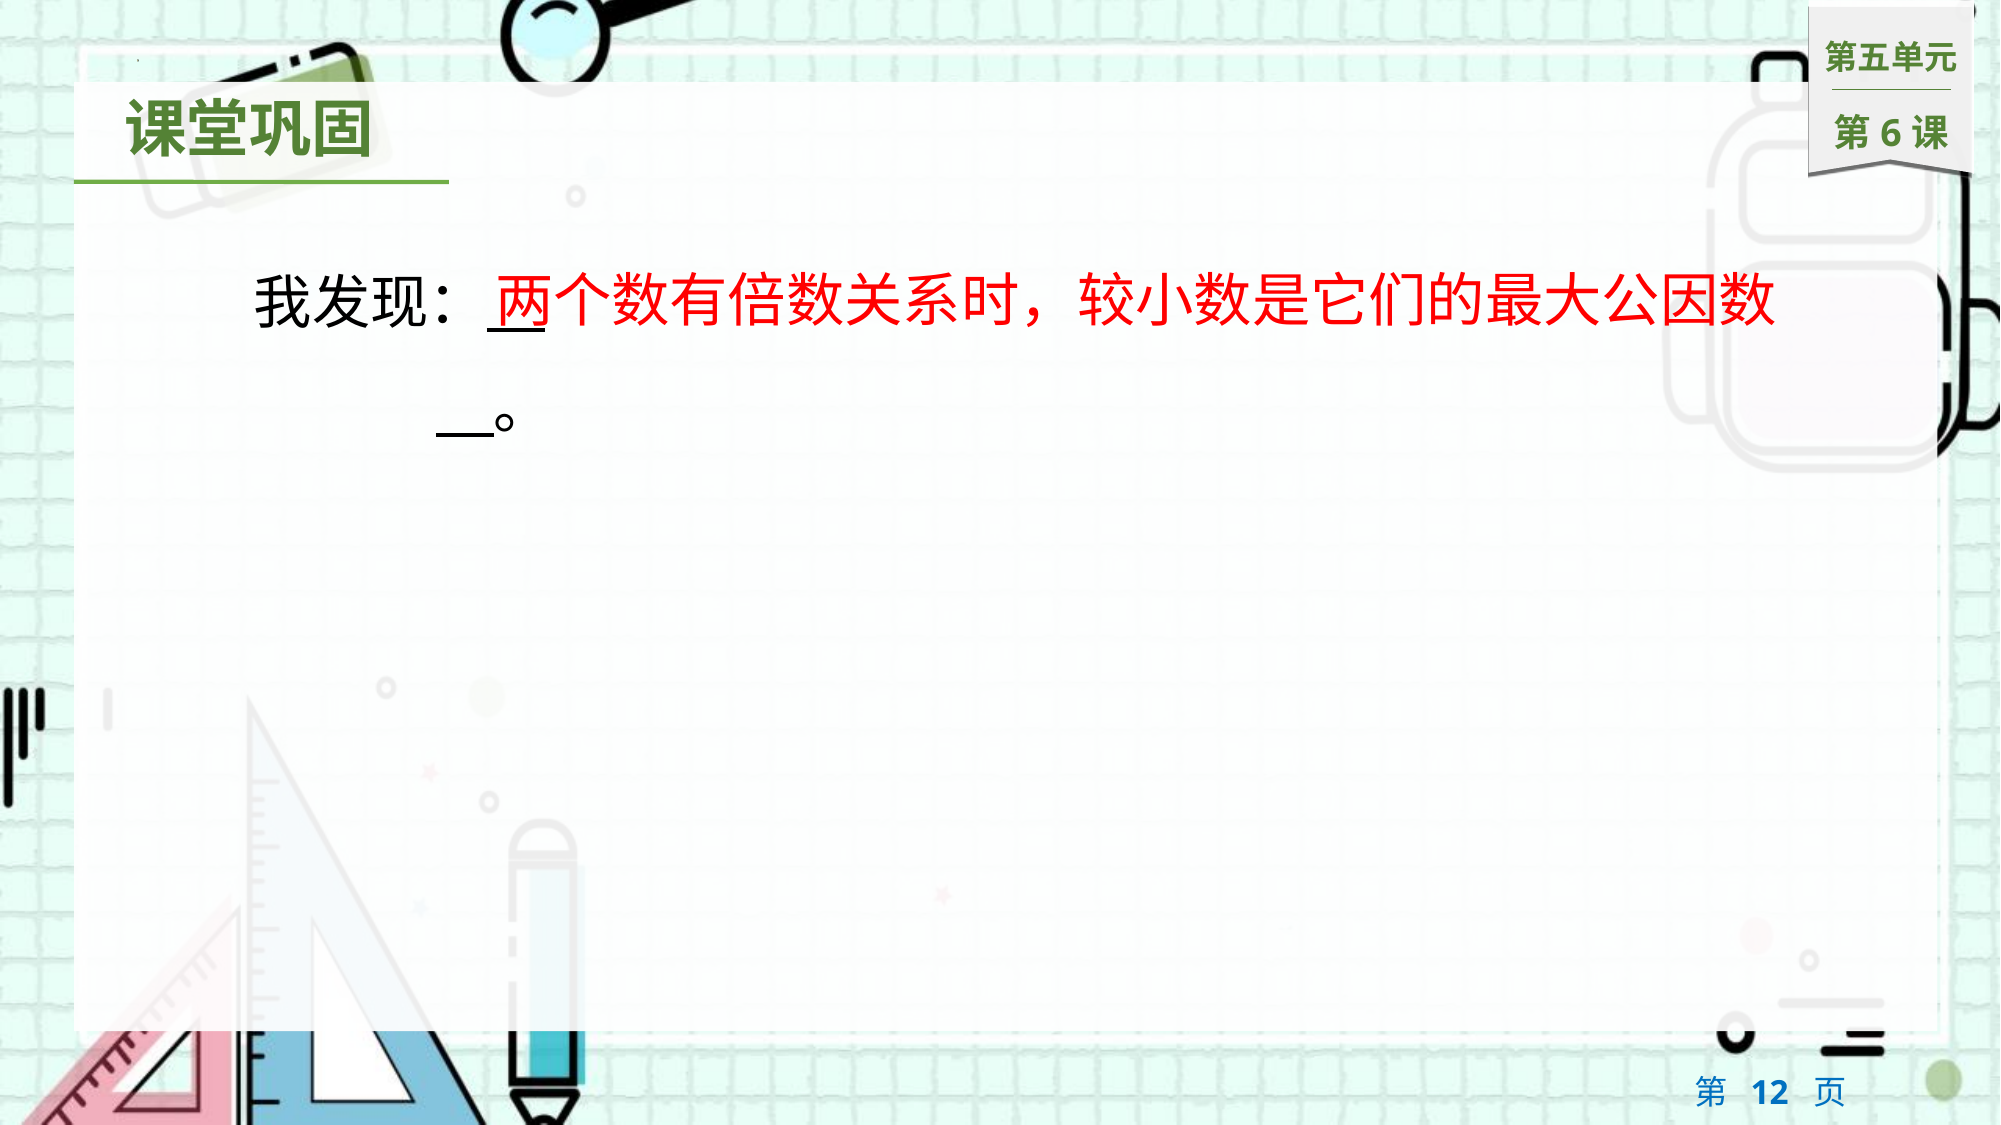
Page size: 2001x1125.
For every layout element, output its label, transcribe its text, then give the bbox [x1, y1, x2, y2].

picture [0, 0, 2000, 1125]
picture [1938, 168, 1971, 176]
list 我发现： 。 [121, 222, 1903, 985]
list 两个数有倍数关系时，较小数是它们的最大公因数 [480, 220, 1827, 327]
